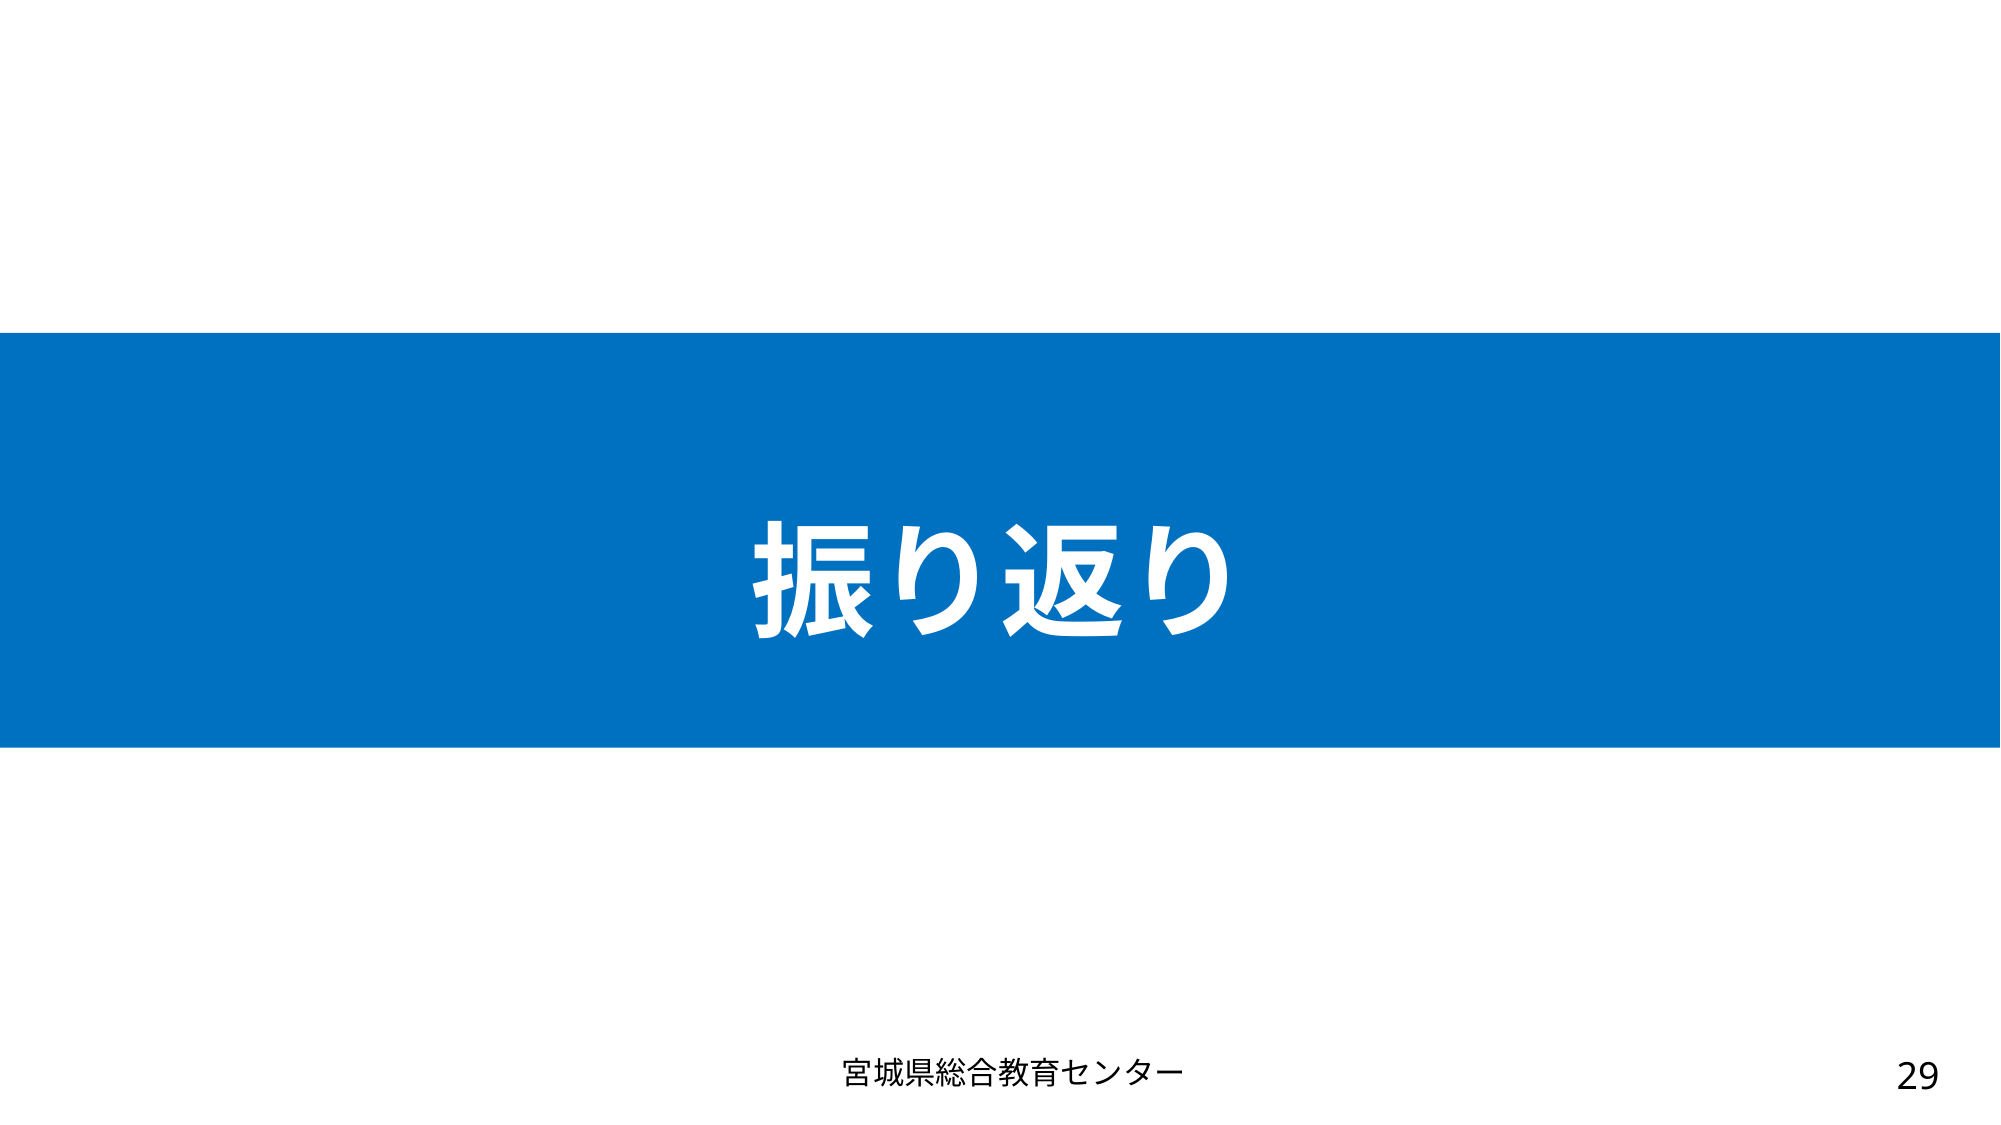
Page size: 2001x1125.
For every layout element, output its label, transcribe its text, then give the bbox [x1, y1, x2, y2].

text_box 振り返り [0, 332, 2000, 749]
